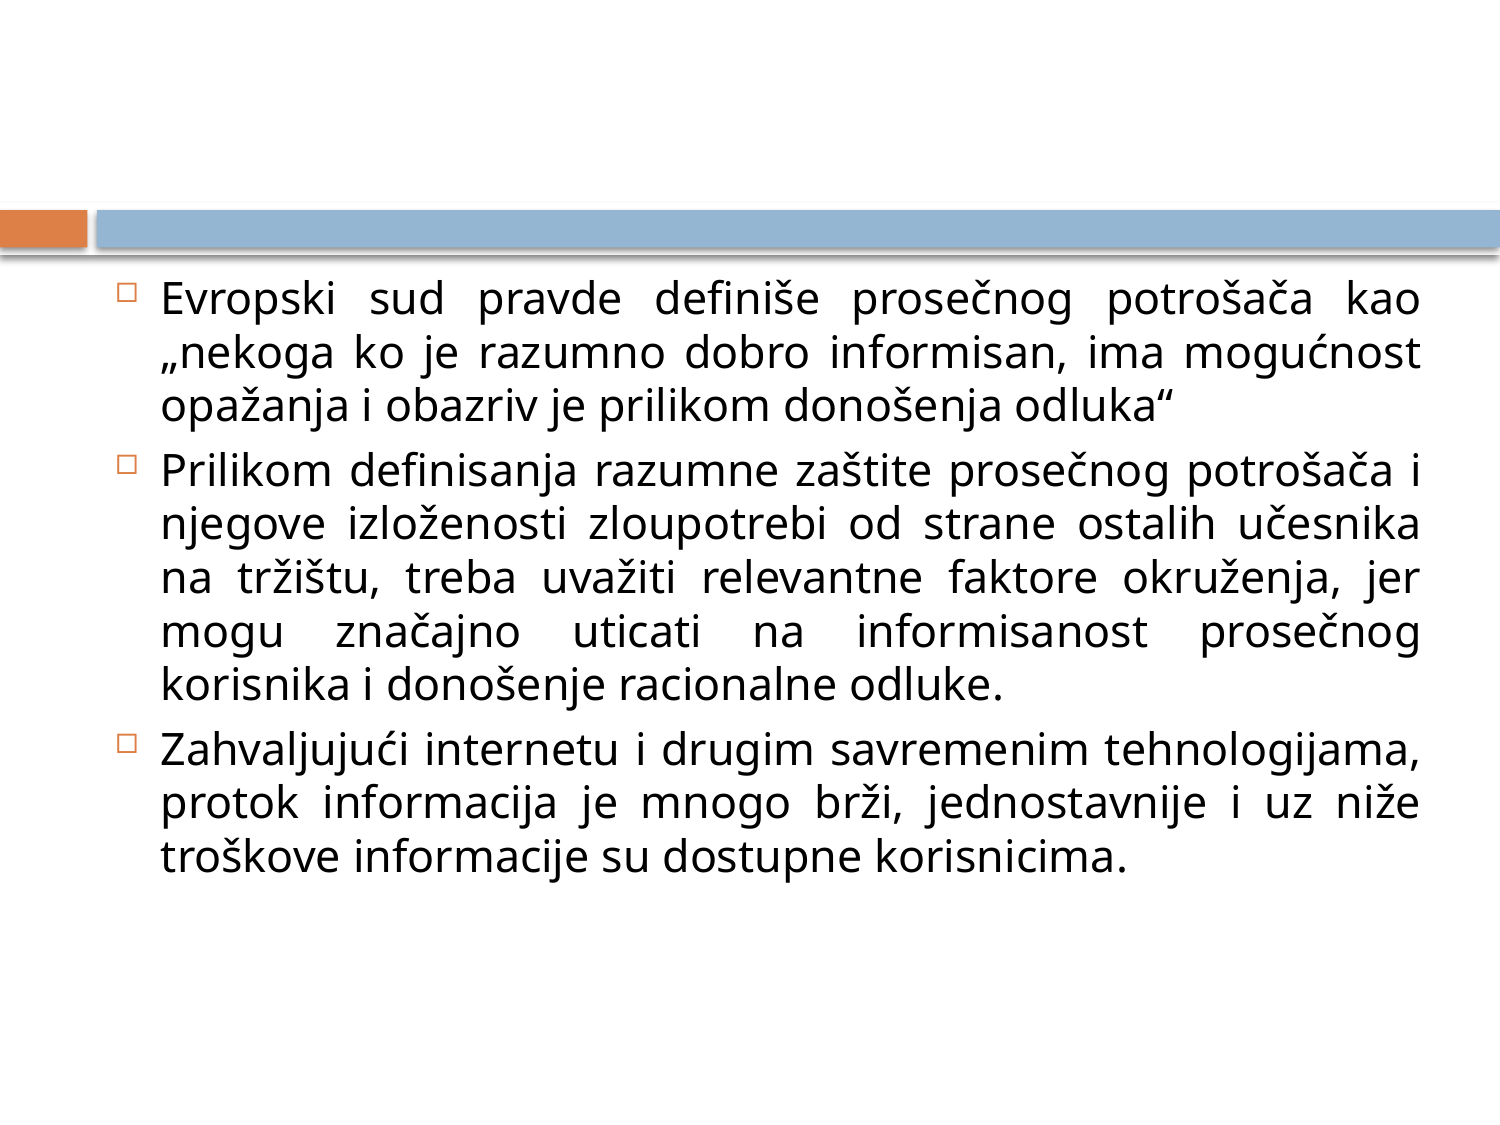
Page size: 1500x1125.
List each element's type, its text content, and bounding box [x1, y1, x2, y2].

list Evropski sud pravde definiše prosečnog potrošača kao „nekoga ko je razumno dobro informisan, ima mogućnost opažanja i obazriv je prilikom donošenja odluka“ Prilikom definisanja razumne zaštite prosečnog potrošača i njegove izloženosti zloupotrebi od strane ostalih učesnika na tržištu, treba uvažiti relevantne faktore okruženja, jer mogu značajno uticati na informisanost prosečnog korisnika i donošenje racionalne odluke. Zahvaljujući internetu i drugim savremenim tehnologijama, protok informacija je mnogo brži, jednostavnije i uz niže troškove informacije su dostupne korisnicima. [100, 262, 1438, 1000]
